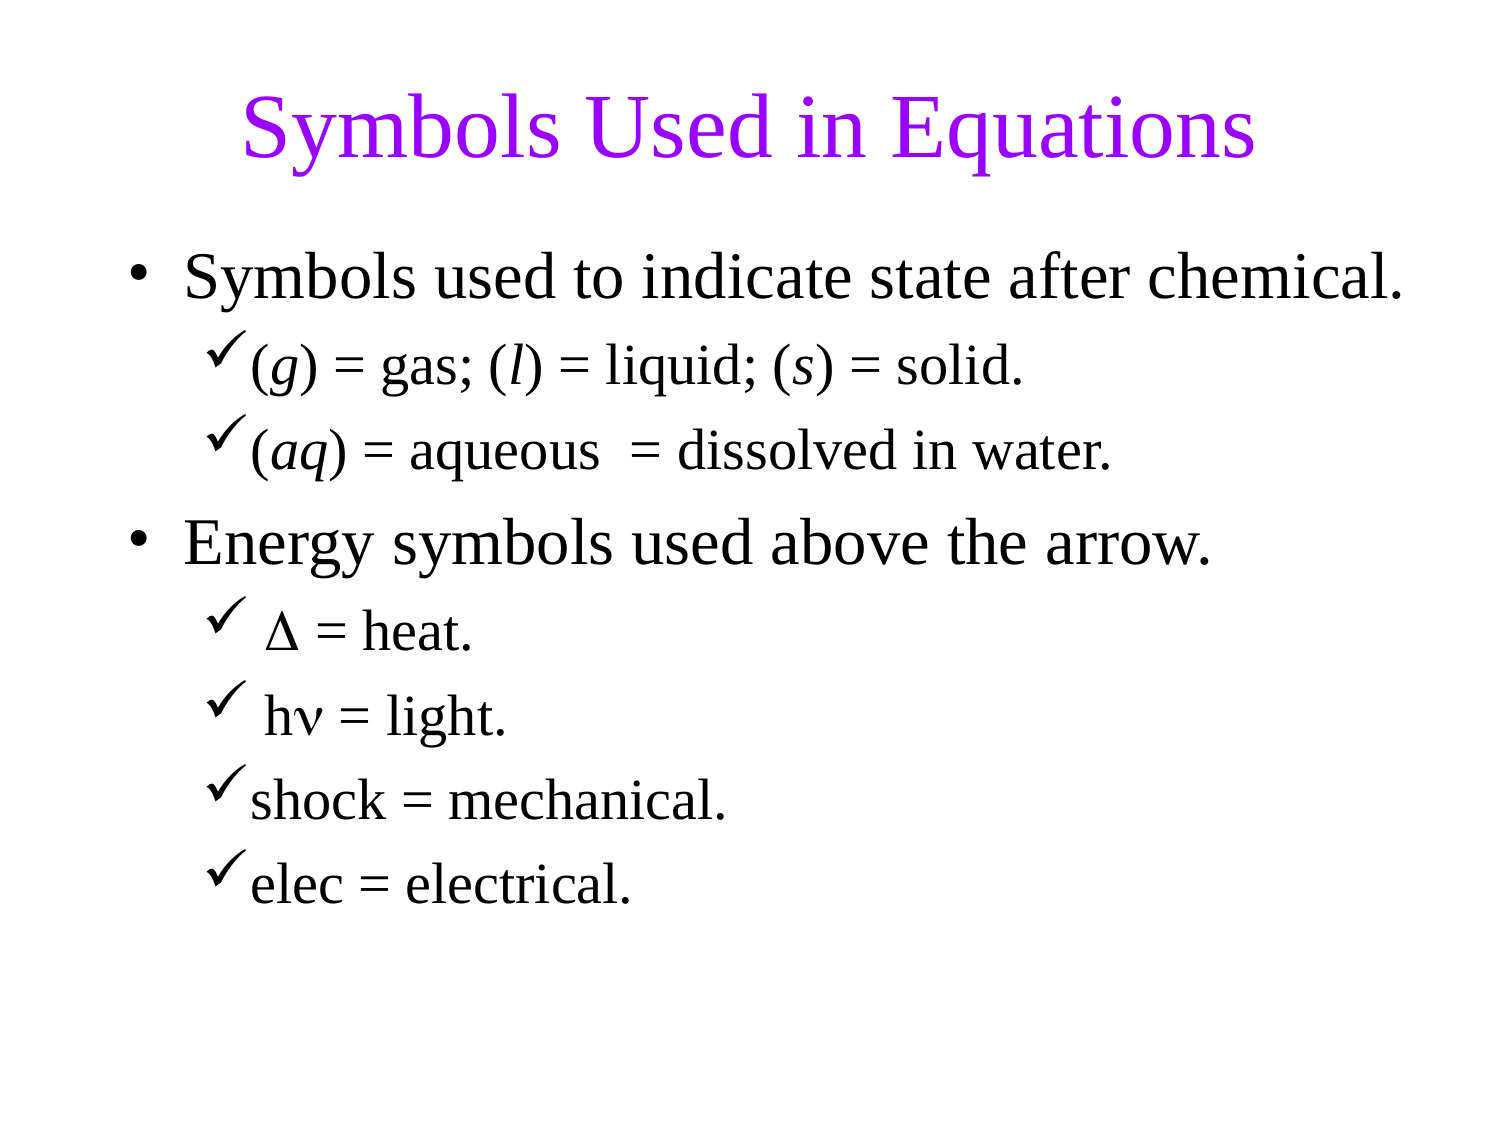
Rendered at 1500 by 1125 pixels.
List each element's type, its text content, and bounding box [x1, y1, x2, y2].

text_box Symbols used to indicate state after chemical. (g) = gas; (l) = liquid; (s) = solid. (aq) = aqueous = dissolved in water. Energy symbols used above the arrow.  = heat. h = light. shock = mechanical. elec = electrical. [112, 224, 1425, 1038]
text_box Symbols Used in Equations [112, 46, 1388, 197]
